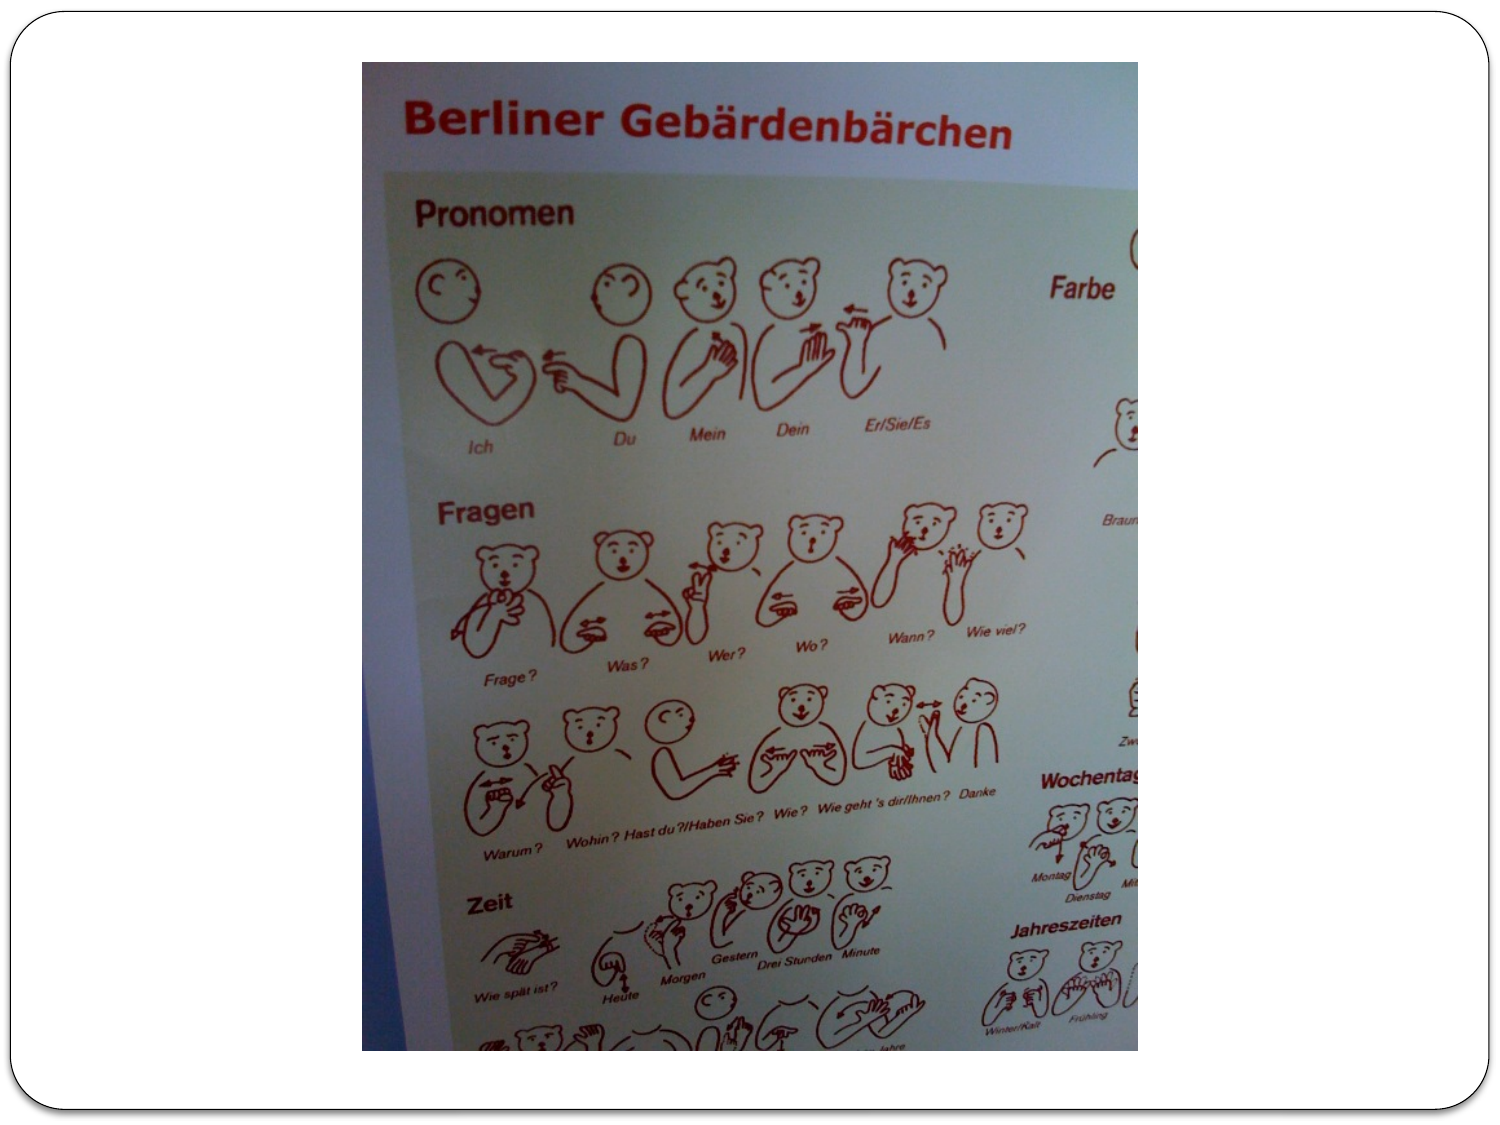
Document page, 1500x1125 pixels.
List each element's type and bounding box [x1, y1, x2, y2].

picture [362, 62, 1138, 1051]
